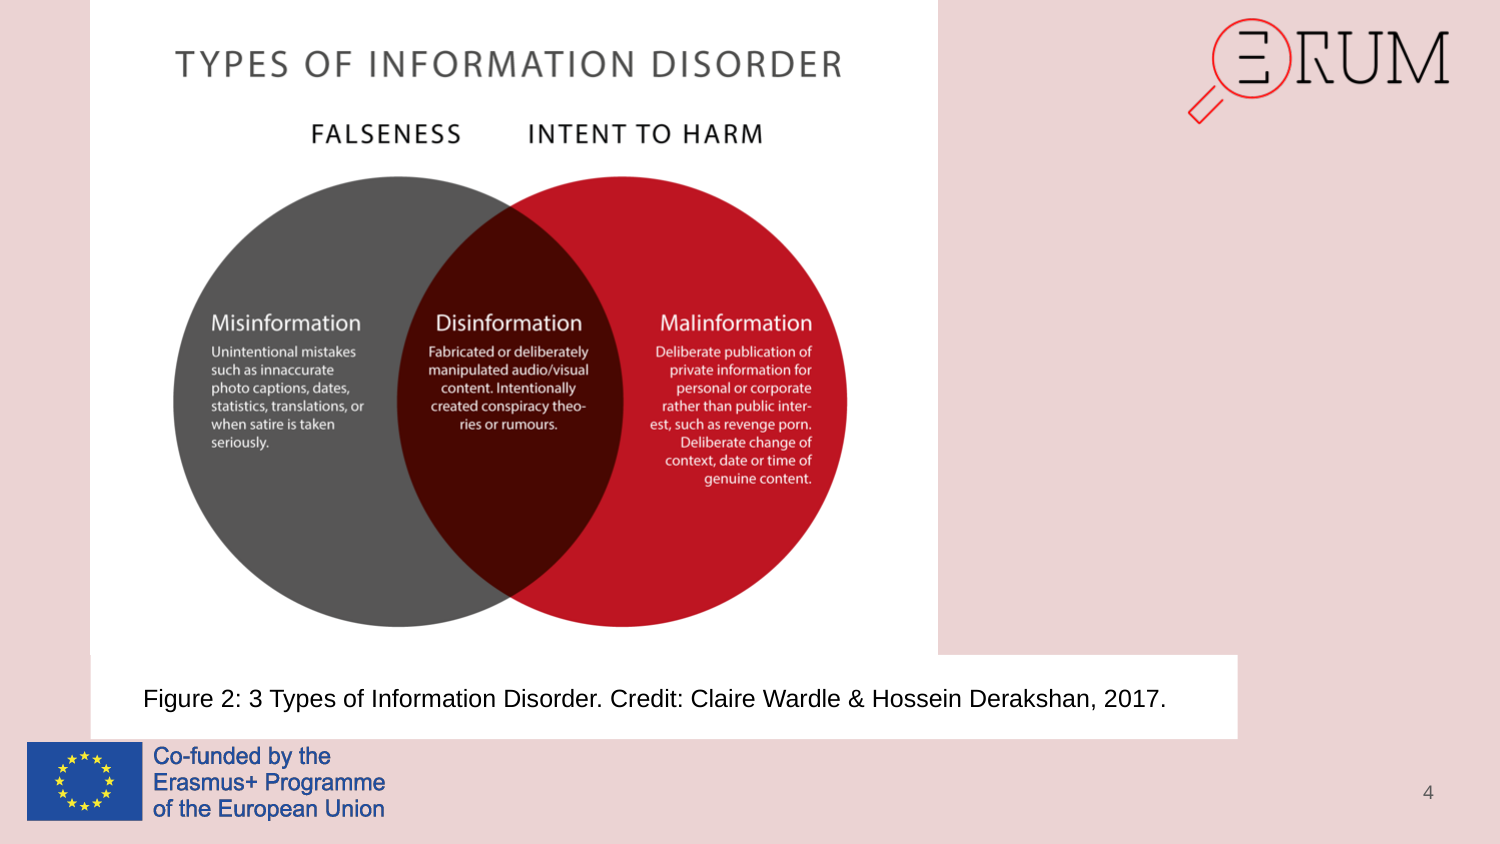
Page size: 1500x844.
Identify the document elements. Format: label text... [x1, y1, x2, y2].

picture [90, 0, 939, 656]
picture [27, 742, 385, 821]
picture [1136, 0, 1500, 137]
slide_number 4 [1358, 761, 1449, 826]
list Figure 2: 3 Types of Information Disorder. Credit: Claire Wardle & Hossein Derakshan, 2017. [90, 654, 1238, 740]
